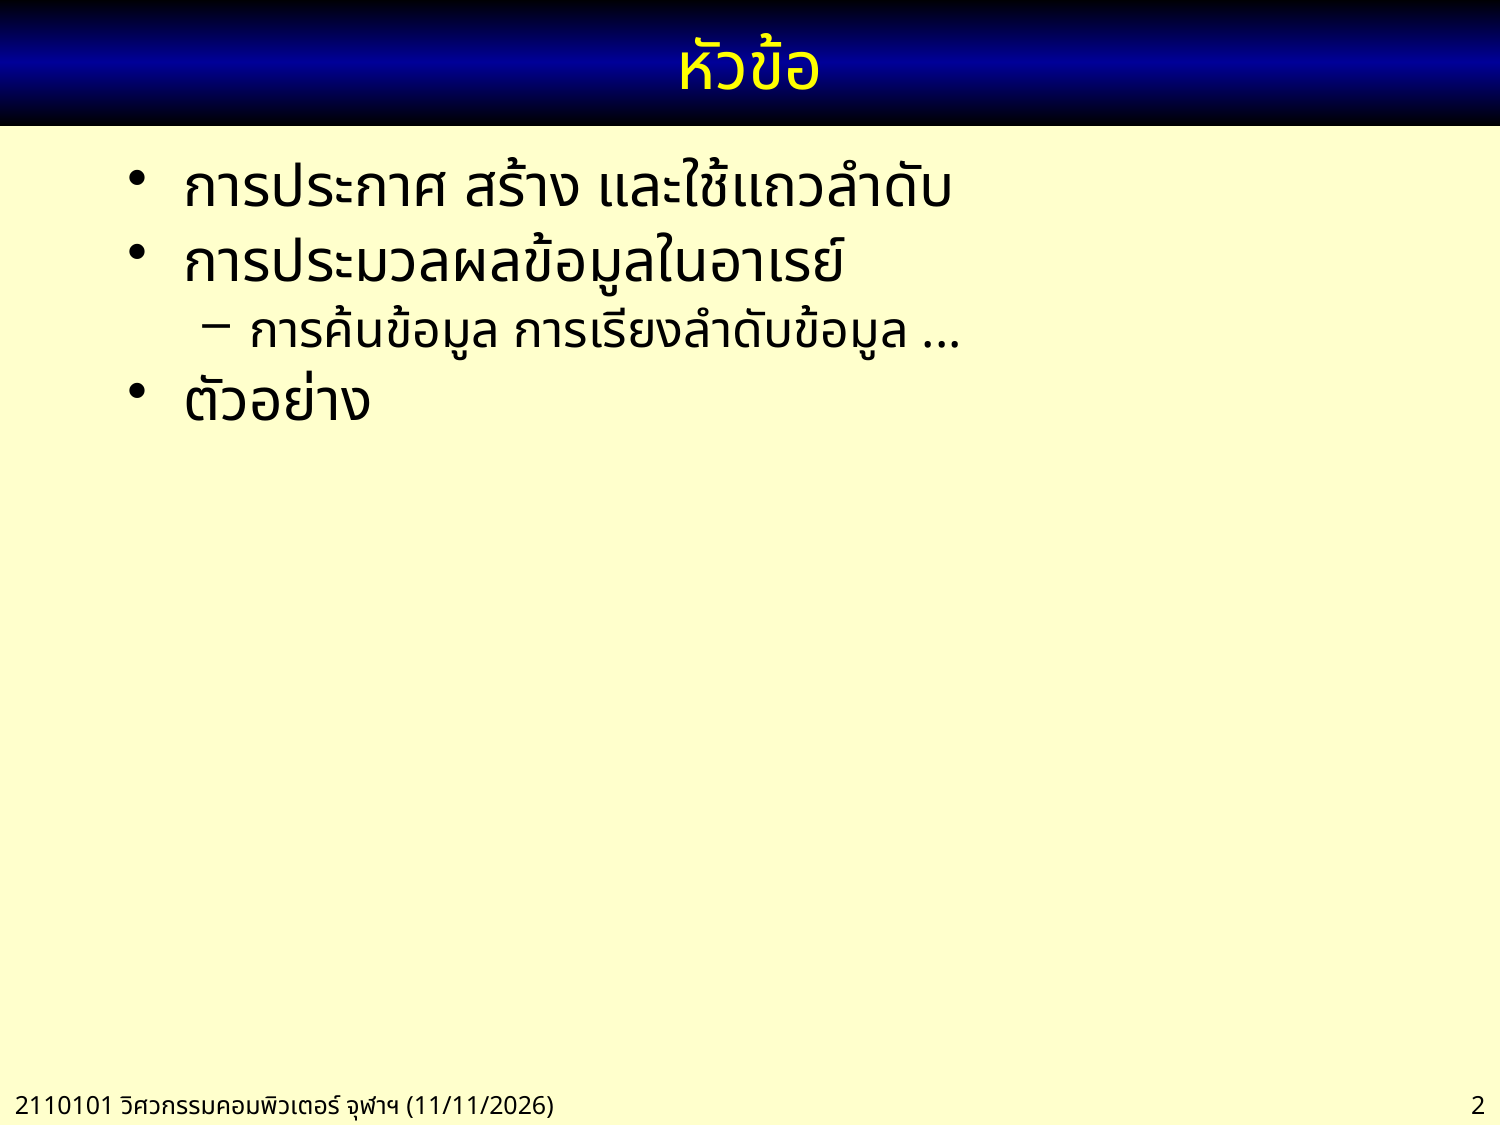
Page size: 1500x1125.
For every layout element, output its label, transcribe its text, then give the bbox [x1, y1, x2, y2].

title หัวข้อ [0, 0, 1500, 126]
list การประกาศ สร้าง และใช้แถวลำดับ การประมวลผลข้อมูลในอาเรย์ การค้นข้อมูล การเรียงลำดับข้อมูล ... ตัวอย่าง [112, 148, 1412, 987]
